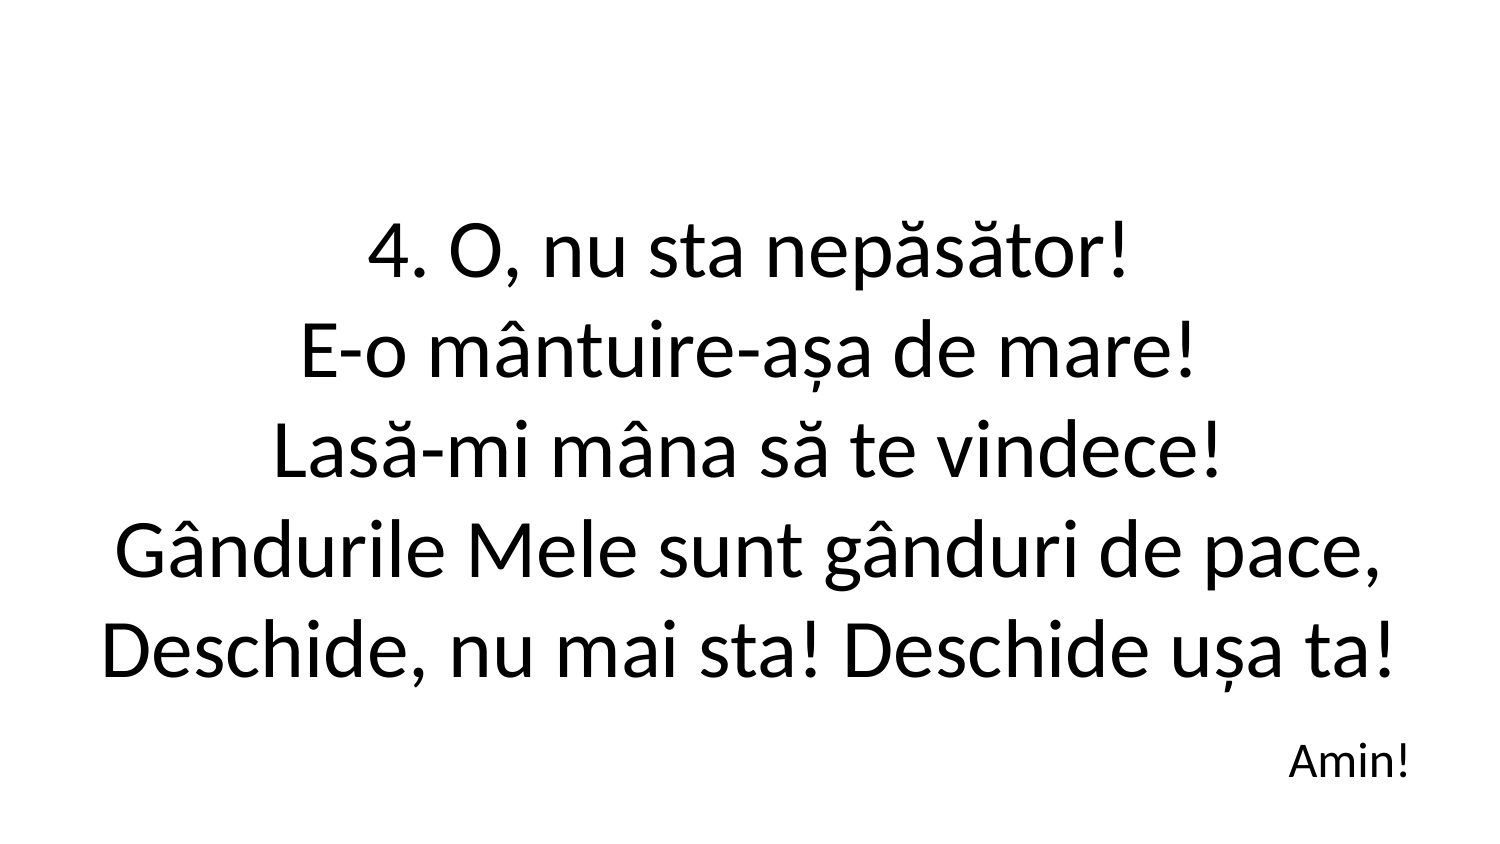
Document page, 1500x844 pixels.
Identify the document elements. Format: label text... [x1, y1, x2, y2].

text_box 4. O, nu sta nepăsător! E-o mântuire-așa de mare! Lasă-mi mâna să te vindece! Gândurile Mele sunt gânduri de pace, Deschide, nu mai sta! Deschide ușa ta! [85, 142, 1415, 702]
text_box Amin! [1273, 674, 1427, 795]
